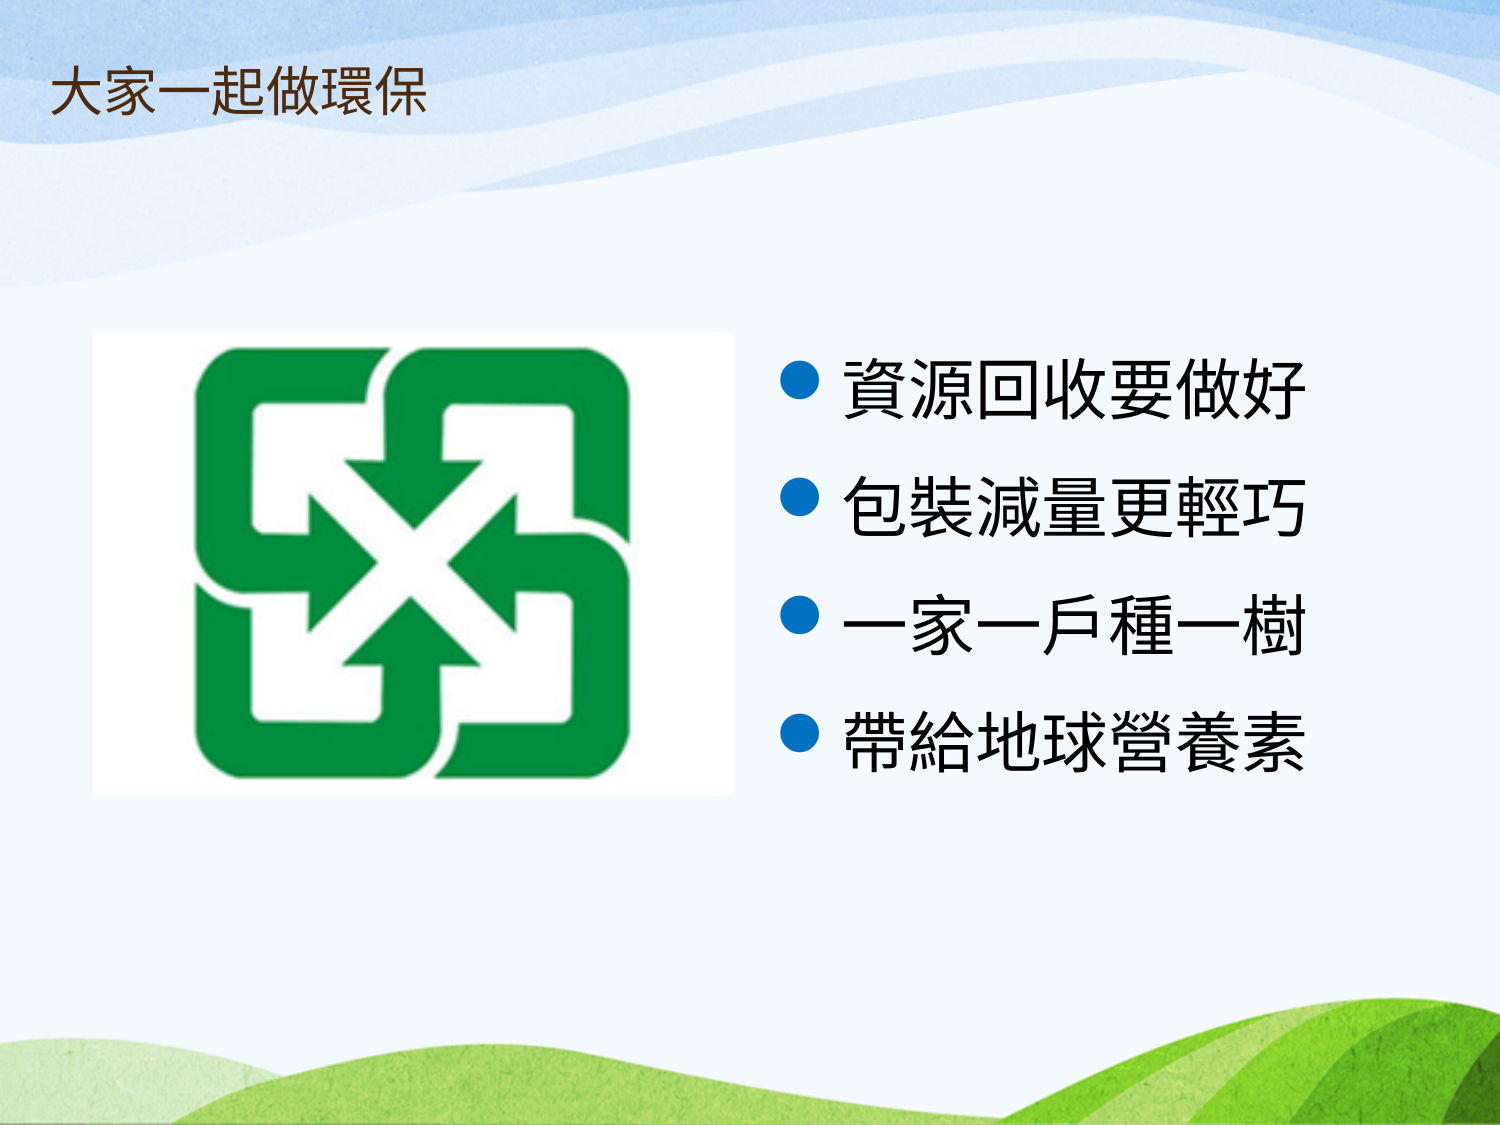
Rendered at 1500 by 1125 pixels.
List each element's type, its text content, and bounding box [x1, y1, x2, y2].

picture [0, 0, 1500, 1125]
title 大家一起做環保 [34, 36, 465, 131]
list 資源回收要做好 包裝減量更輕巧 一家一戶種一樹 帶給地球營養素 [759, 340, 1375, 862]
